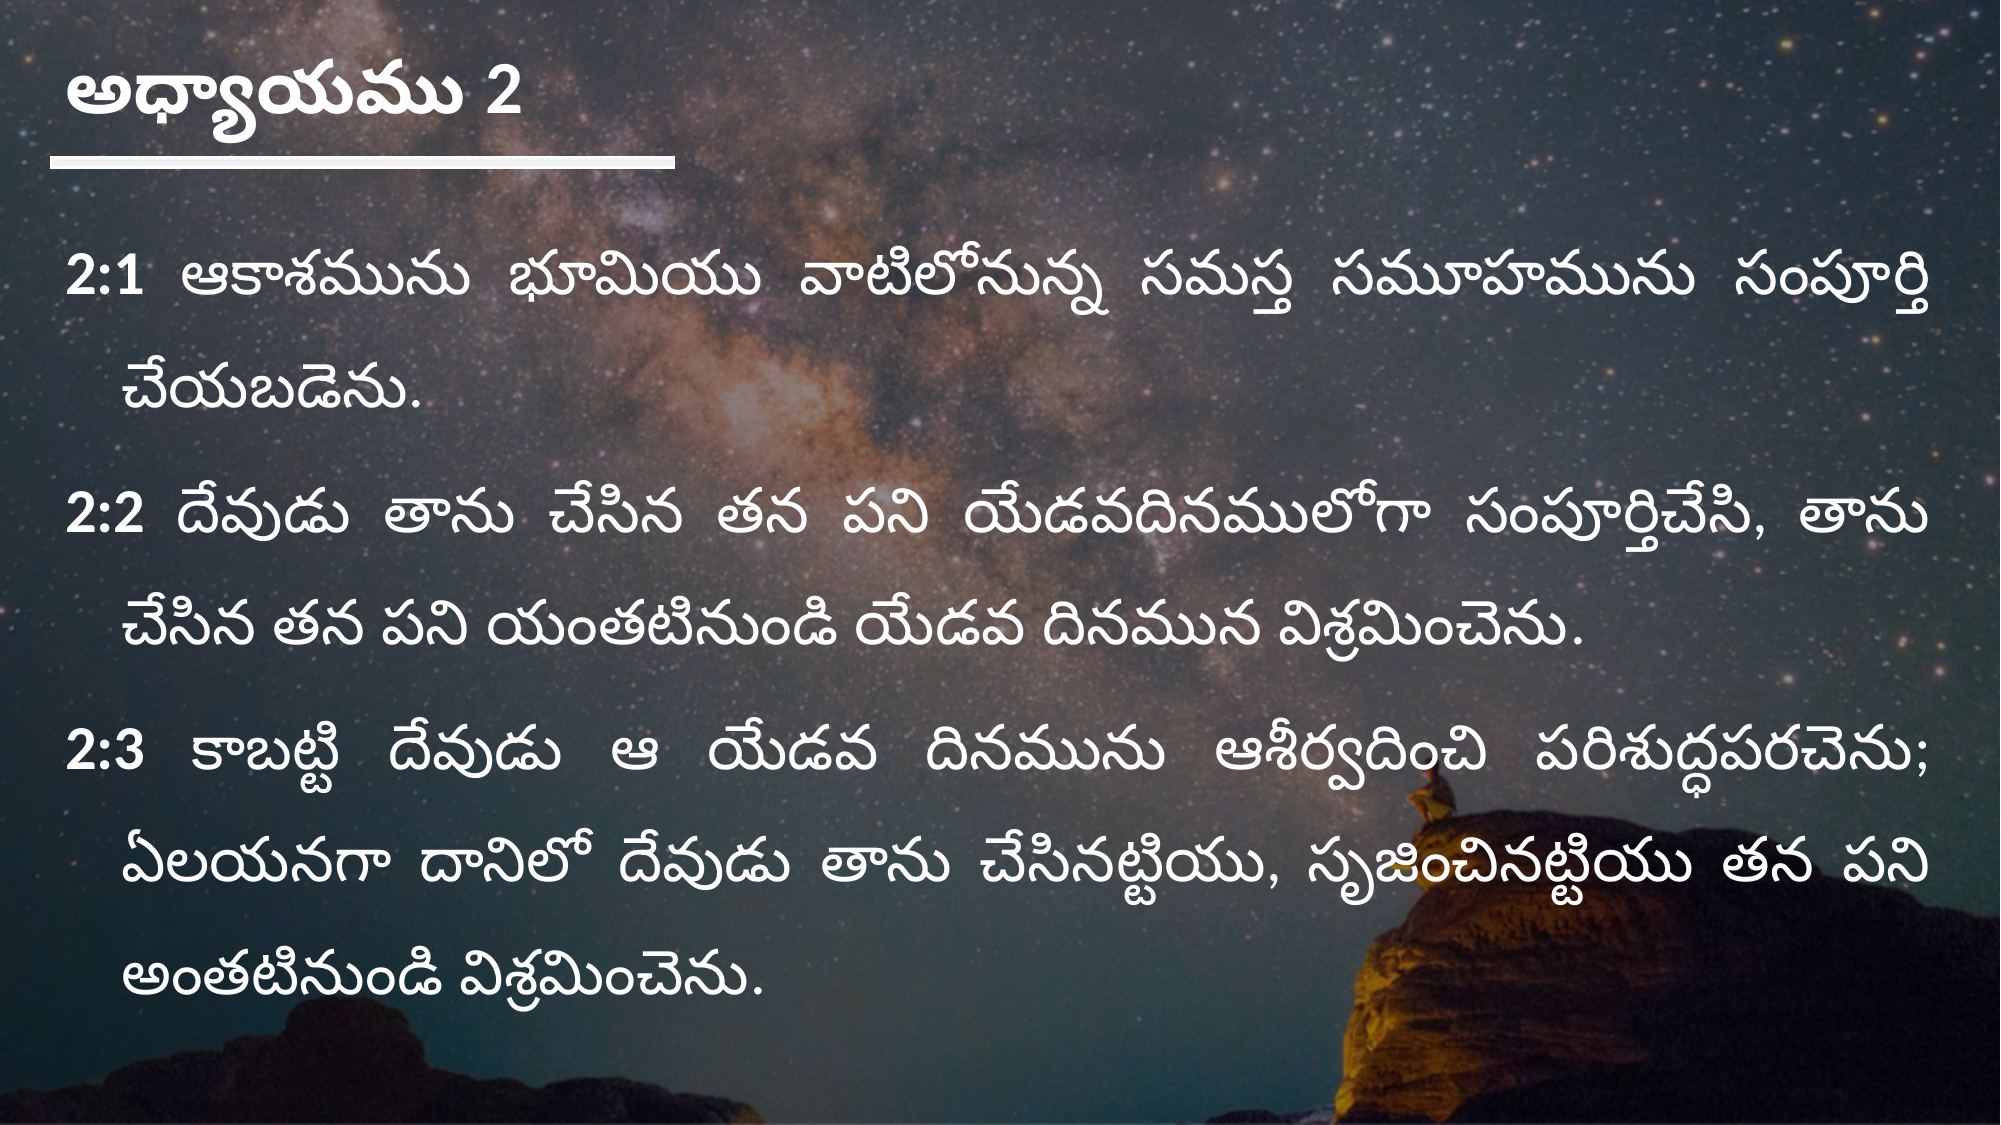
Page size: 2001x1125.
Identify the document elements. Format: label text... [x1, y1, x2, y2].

picture [0, 0, 2000, 1125]
title అధ్యాయము 2 [50, 0, 1925, 167]
list 2:1 ఆకాశమును భూమియు వాటిలోనున్న సమస్త సమూహమును సంపూర్తి చేయబడెను. 2:2 దేవుడు తాను చేసిన తన పని యేడవదినములోగా సంపూర్తిచేసి, తాను చేసిన తన పని యంతటినుండి యేడవ దినమున విశ్రమించెను. 2:3 కాబట్టి దేవుడు ఆ యేడవ దినమును ఆశీర్వదించి పరిశుద్ధపరచెను; ఏలయనగా దానిలో దేవుడు తాను చేసినట్టియు, సృజించినట్టియు తన పని అంతటినుండి విశ్రమించెను. [50, 187, 1946, 1063]
